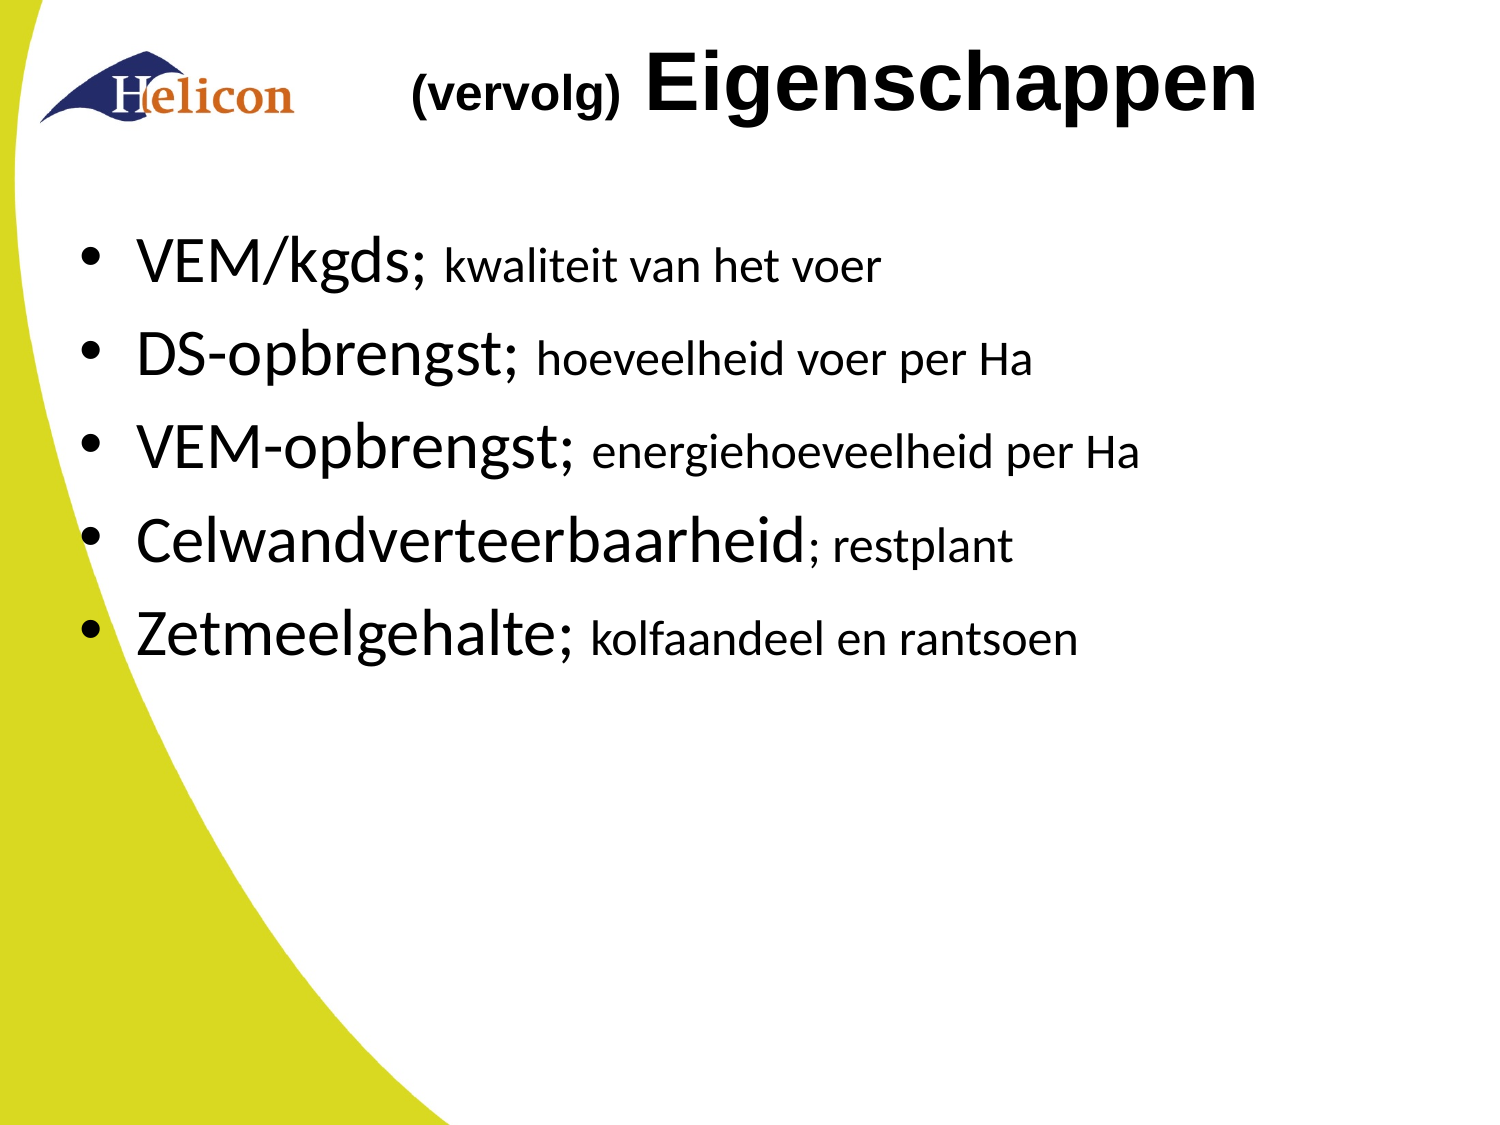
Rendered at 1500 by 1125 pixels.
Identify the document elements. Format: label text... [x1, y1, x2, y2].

picture [0, 0, 1500, 1125]
title (vervolg) Eigenschappen [395, 42, 1500, 112]
list VEM/kgds; kwaliteit van het voer DS-opbrengst; hoeveelheid voer per Ha VEM-opbrengst; energiehoeveelheid per Ha Celwandverteerbaarheid; restplant Zetmeelgehalte; kolfaandeel en rantsoen [64, 208, 1415, 847]
